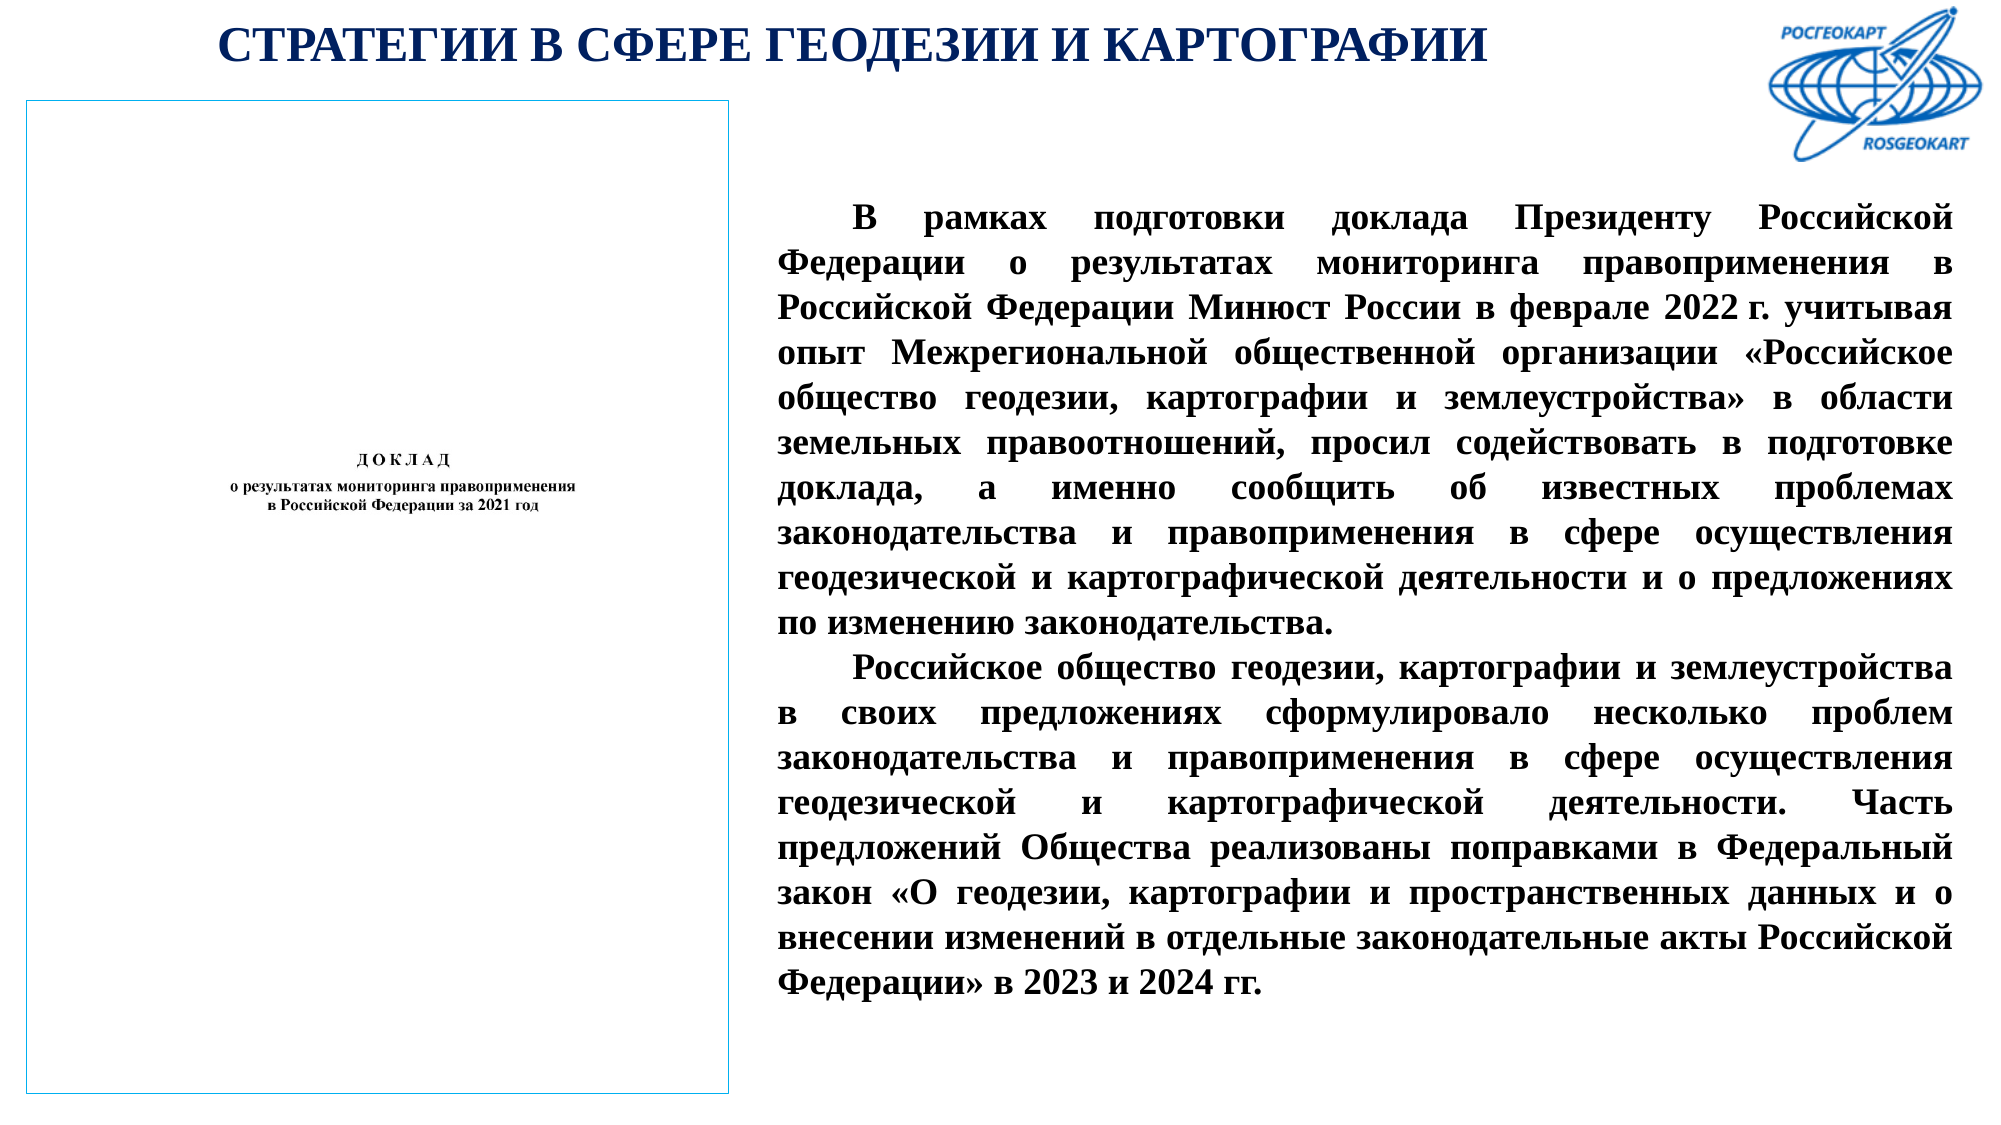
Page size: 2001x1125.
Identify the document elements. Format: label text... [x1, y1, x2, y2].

picture [28, 102, 727, 1092]
text_box В рамках подготовки доклада Президенту Российской Федерации о результатах мониторинга правоприменения в Российской Федерации Минюст России в феврале 2022 г. учитывая опыт Межрегиональной общественной организации «Российское общество геодезии, картографии и землеустройства» в области земельных правоотношений, просил содействовать в подготовке доклада, а именно сообщить об известных проблемах законодательства и правоприменения в сфере осуществления геодезической и картографической деятельности и о предложениях по изменению законодательства. Российское общество геодезии, картографии и землеустройства в своих предложениях сформулировало несколько проблем законодательства и правоприменения в сфере осуществления геодезической и картографической деятельности. Часть предложений Общества реализованы поправками в Федеральный закон «О геодезии, картографии и пространственных данных и о внесении изменений в отдельные законодательные акты Российской Федерации» в 2023 и 2024 гг. [762, 184, 1969, 1010]
picture [1757, 6, 1994, 162]
text_box СТРАТЕГИИ В СФЕРЕ ГЕОДЕЗИИ И КАРТОГРАФИИ [0, 3, 1707, 79]
